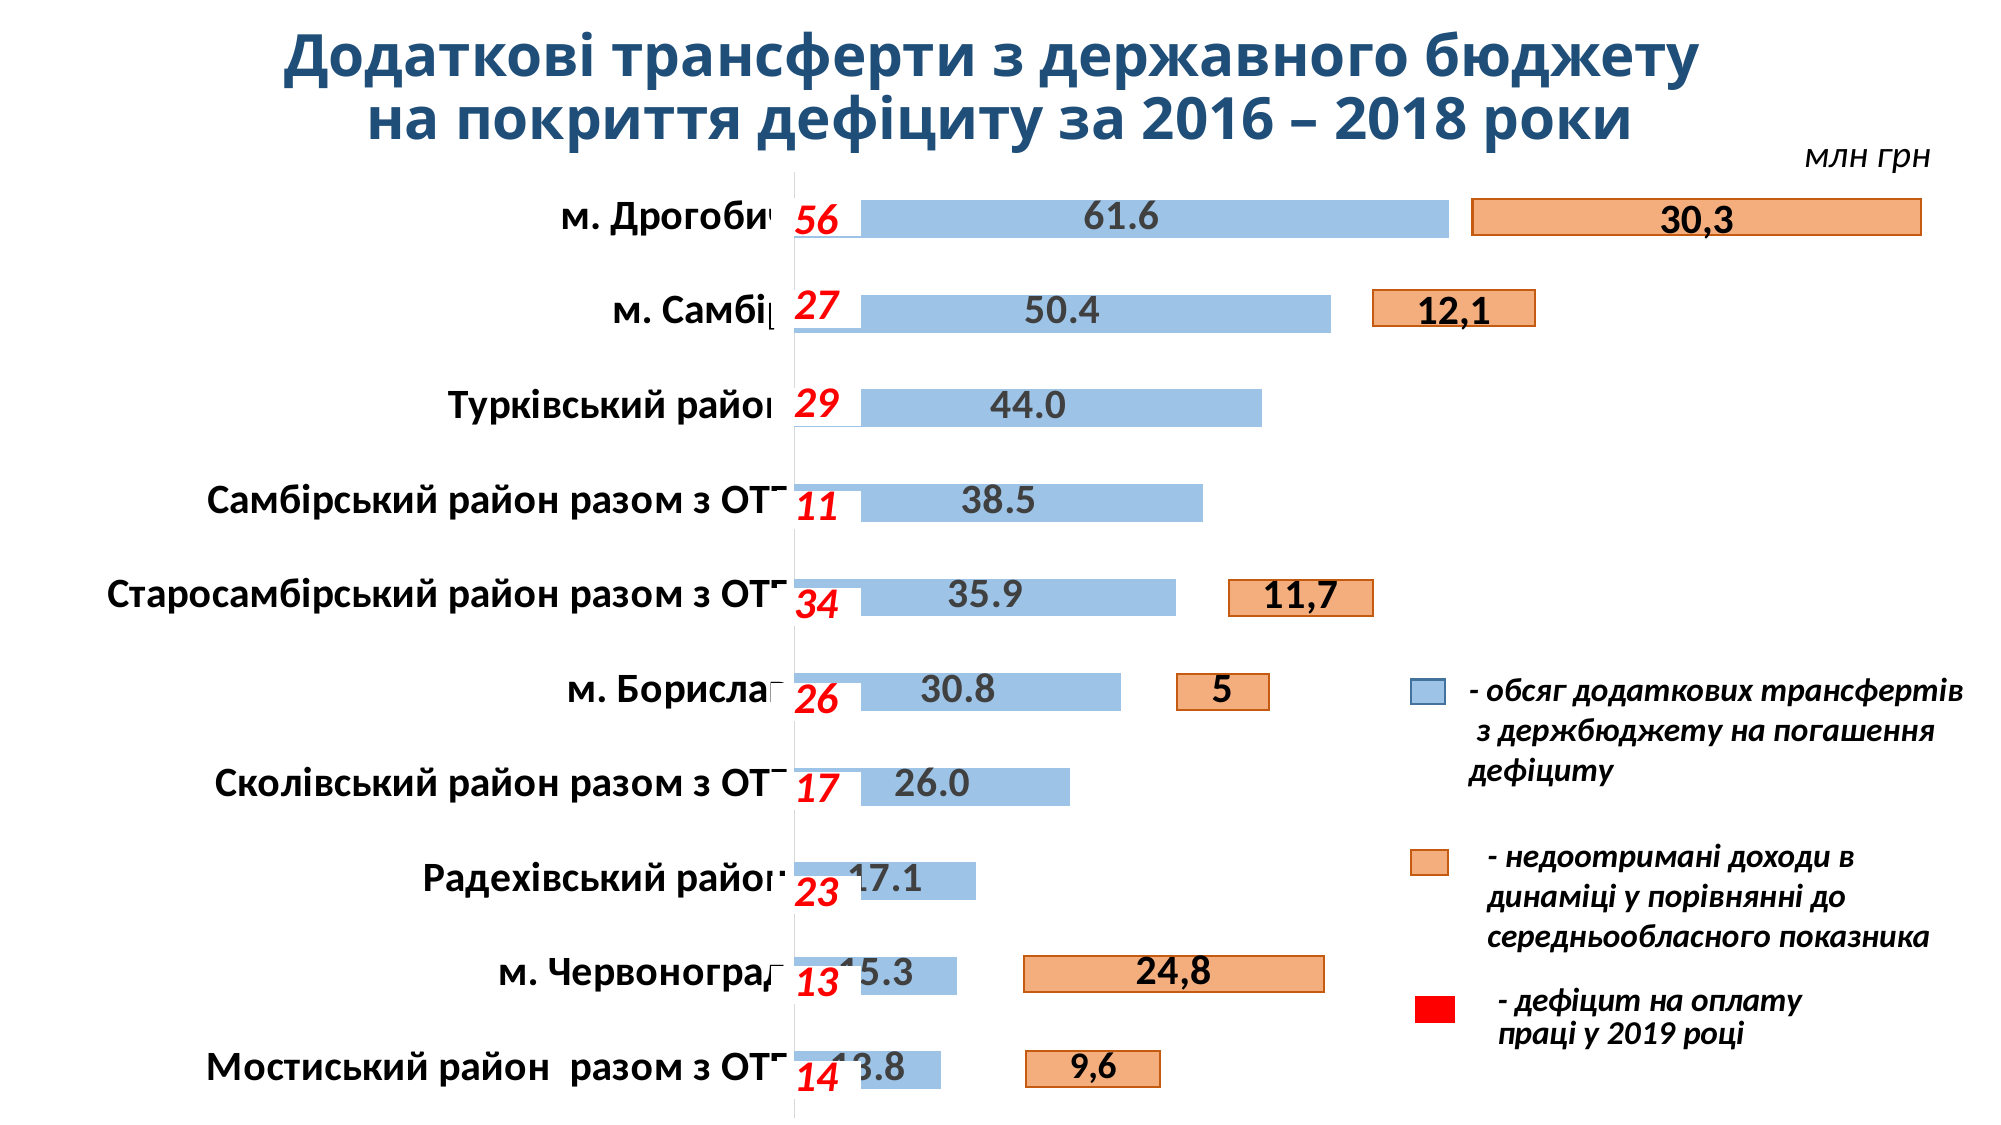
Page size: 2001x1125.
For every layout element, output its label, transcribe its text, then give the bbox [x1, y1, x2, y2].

text_box млн грн [1789, 122, 1990, 171]
title Додаткові трансферти з державного бюджету на покриття дефіциту за 2016 – 2018 роки [0, 0, 2000, 178]
chart [17, 171, 2000, 1125]
